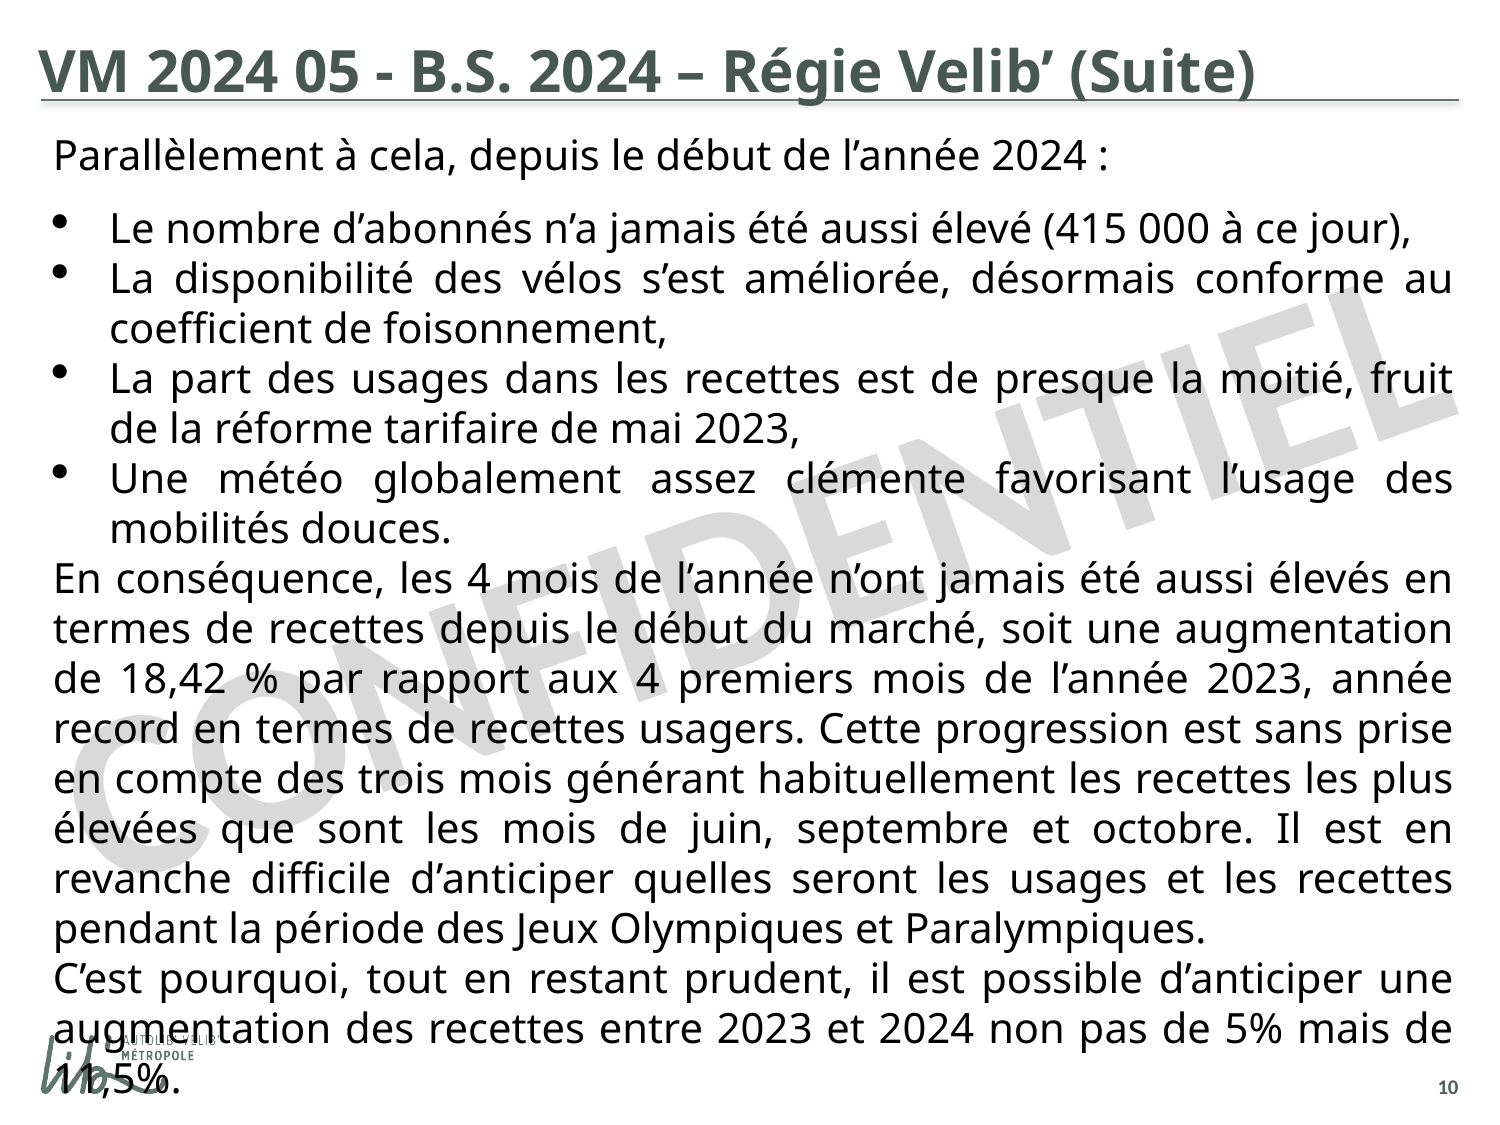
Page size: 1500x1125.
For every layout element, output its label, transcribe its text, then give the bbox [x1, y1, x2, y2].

text_box Parallèlement à cela, depuis le début de l’année 2024 : Le nombre d’abonnés n’a jamais été aussi élevé (415 000 à ce jour), La disponibilité des vélos s’est améliorée, désormais conforme au coefficient de foisonnement, La part des usages dans les recettes est de presque la moitié, fruit de la réforme tarifaire de mai 2023, Une météo globalement assez clémente favorisant l’usage des mobilités douces. En conséquence, les 4 mois de l’année n’ont jamais été aussi élevés en termes de recettes depuis le début du marché, soit une augmentation de 18,42 % par rapport aux 4 premiers mois de l’année 2023, année record en termes de recettes usagers. Cette progression est sans prise en compte des trois mois générant habituellement les recettes les plus élevées que sont les mois de juin, septembre et octobre. Il est en revanche difficile d’anticiper quelles seront les usages et les recettes pendant la période des Jeux Olympiques et Paralympiques. C’est pourquoi, tout en restant prudent, il est possible d’anticiper une augmentation des recettes entre 2023 et 2024 non pas de 5% mais de 11,5%. [38, 121, 1469, 1125]
title VM 2024 05 - B.S. 2024 – Régie Velib’ (Suite) [38, 28, 1437, 106]
